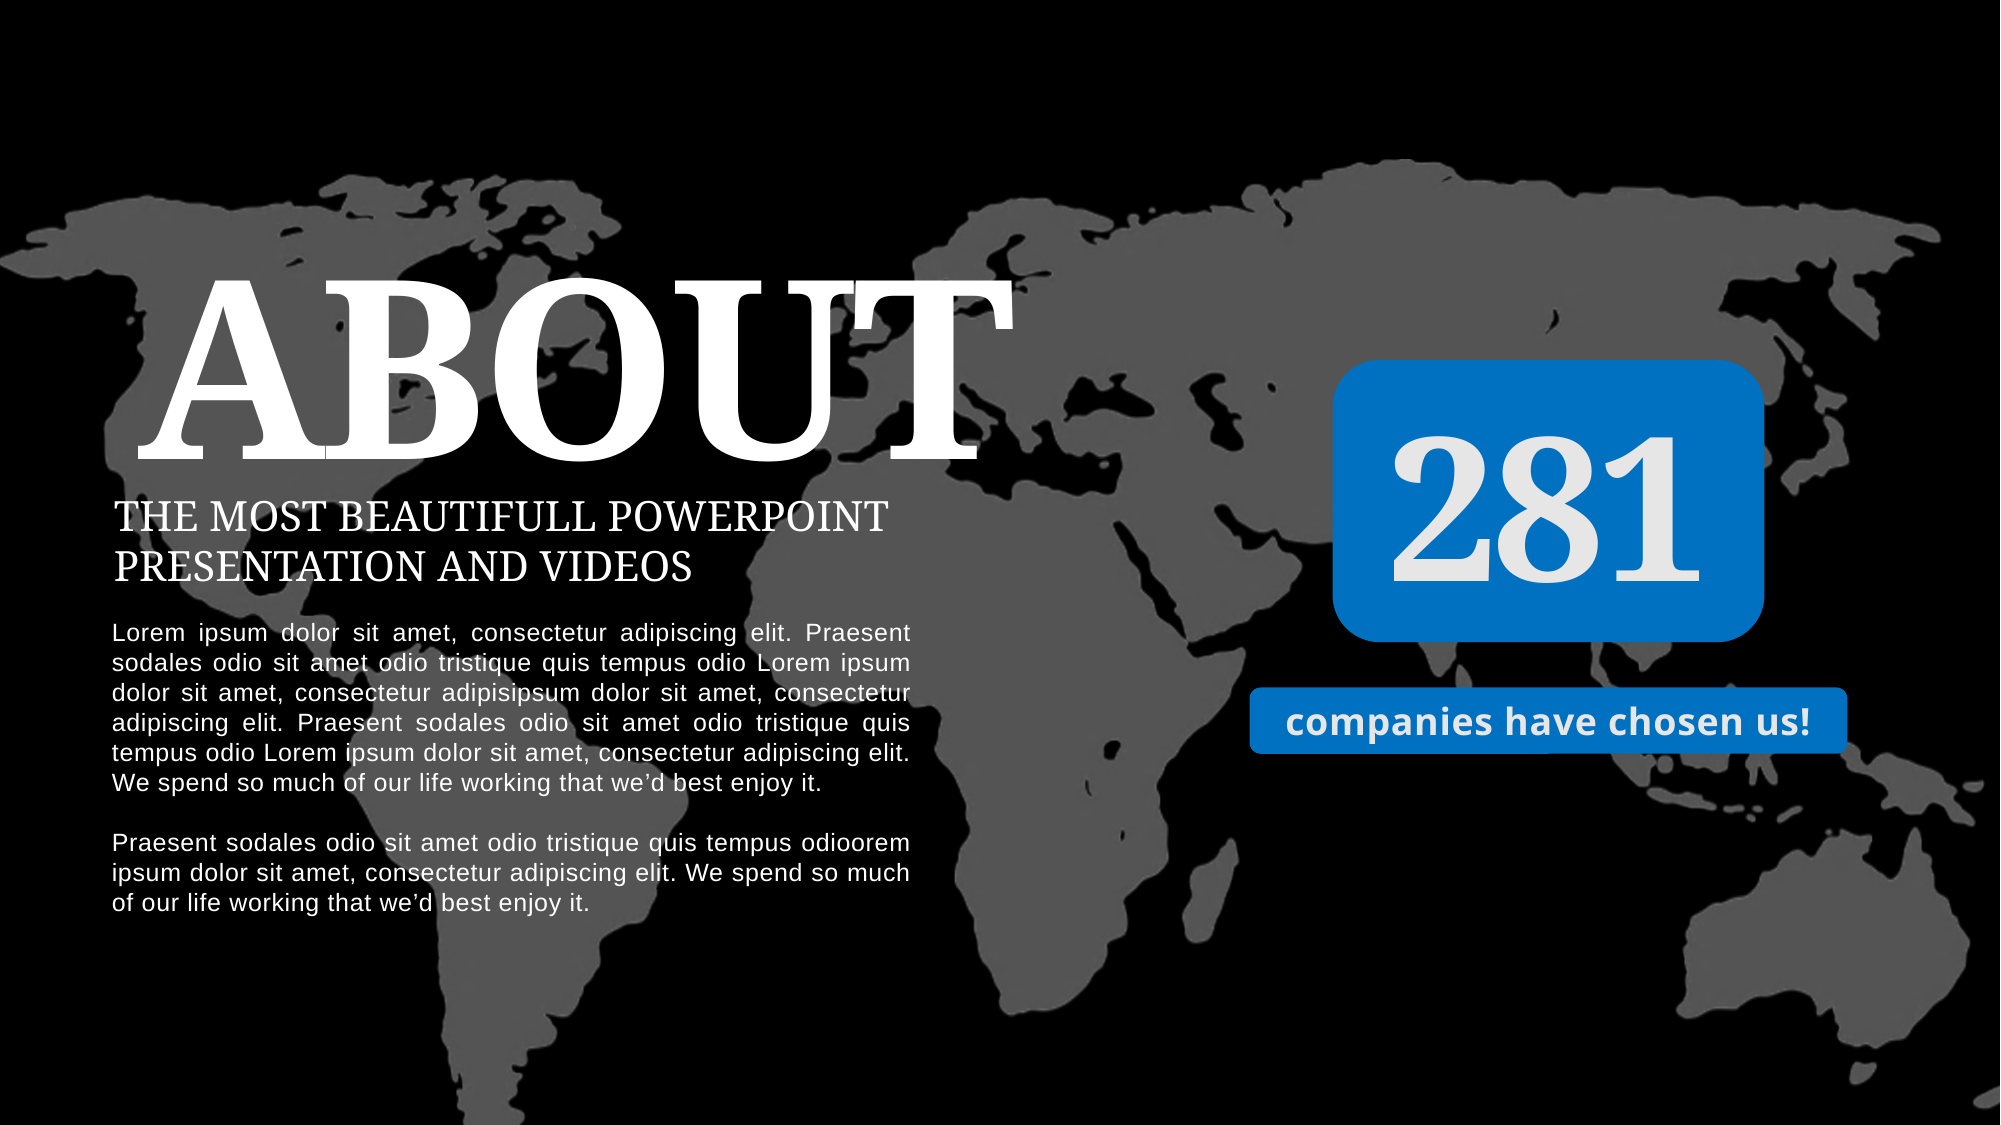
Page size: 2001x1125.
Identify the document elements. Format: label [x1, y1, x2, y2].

picture [0, 159, 2000, 1125]
